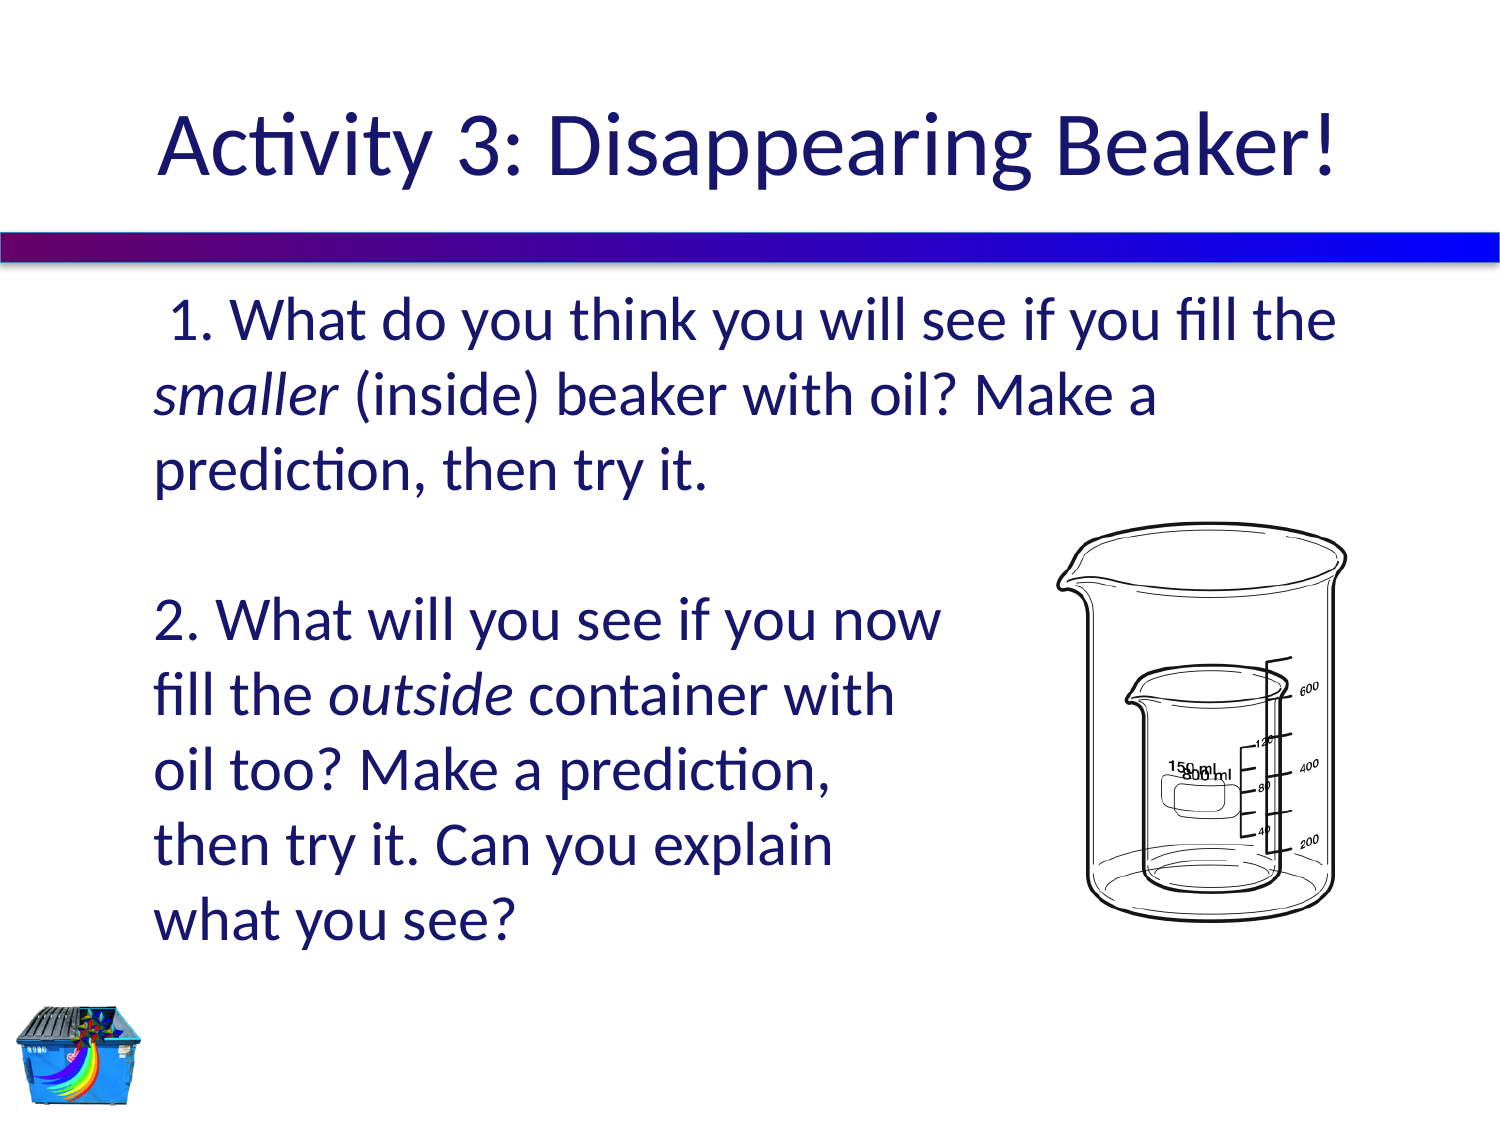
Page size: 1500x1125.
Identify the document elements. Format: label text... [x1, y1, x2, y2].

title Activity 3: Disappearing Beaker! [75, 45, 1425, 233]
text_box 1. What do you think you will see if you fill the smaller (inside) beaker with oil? Make a prediction, then try it. 2. What will you see if you now fill the outside container with oil too? Make a prediction, then try it. Can you explain what you see? [138, 270, 1363, 960]
picture [1036, 505, 1383, 941]
picture [14, 1004, 143, 1107]
